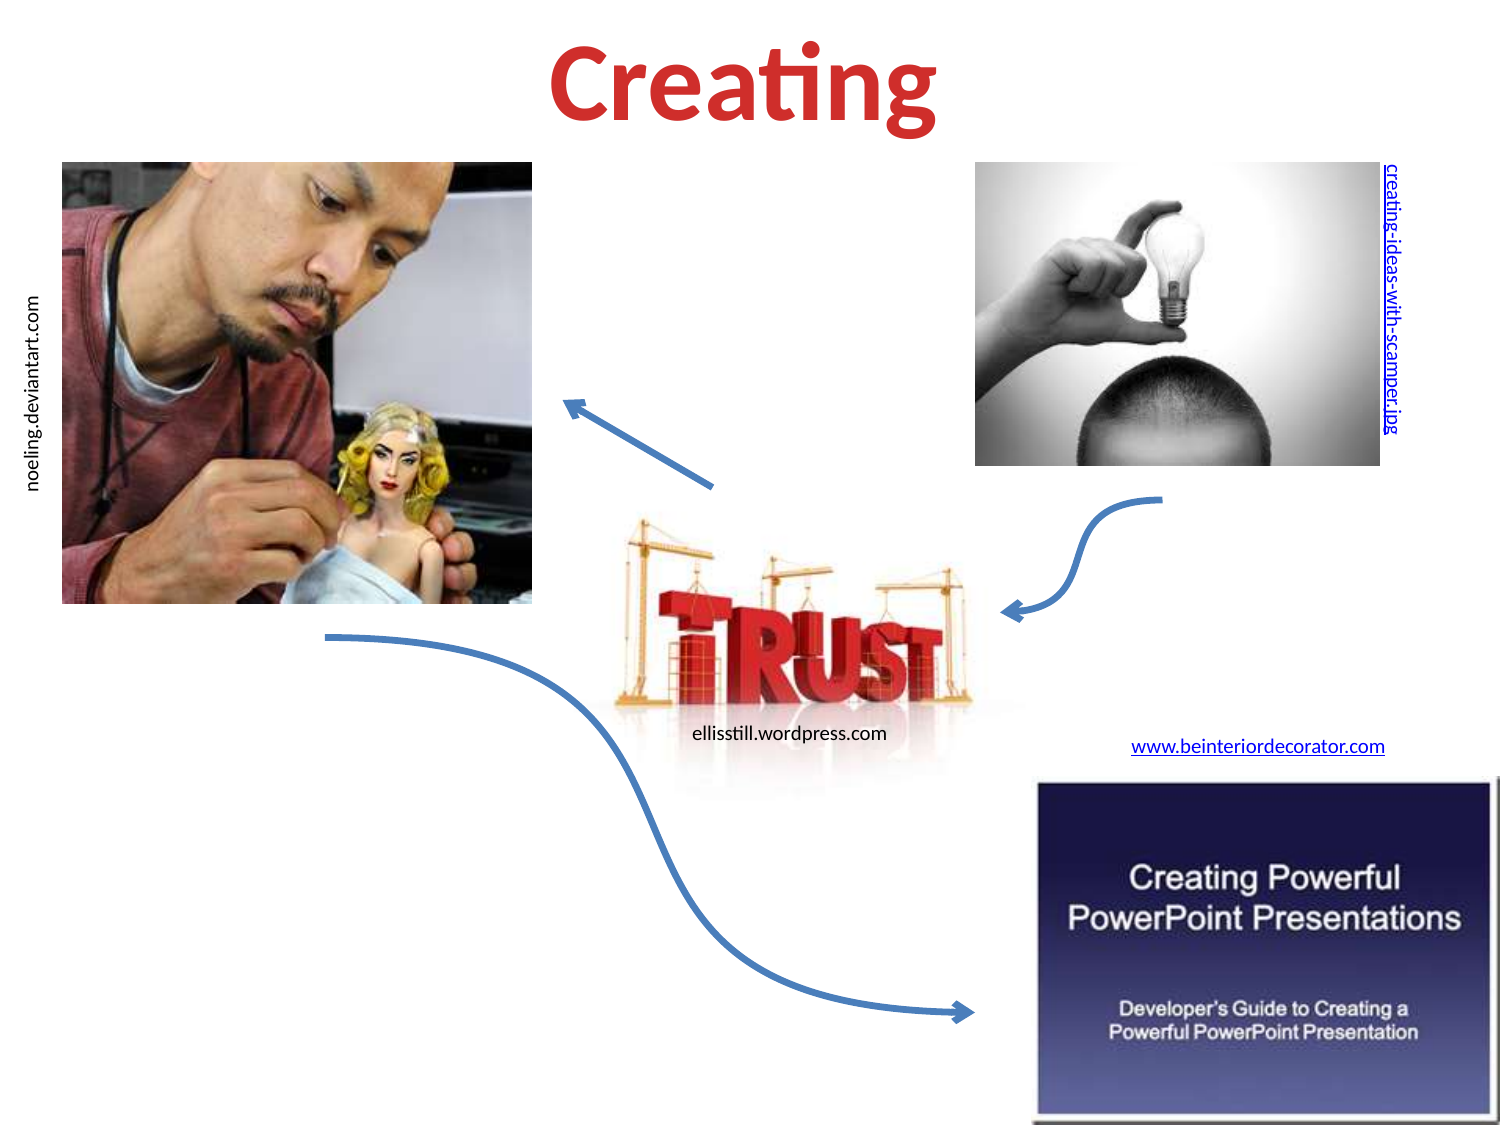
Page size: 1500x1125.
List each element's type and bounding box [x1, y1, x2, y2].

text_box [9, 0, 1500, 1125]
